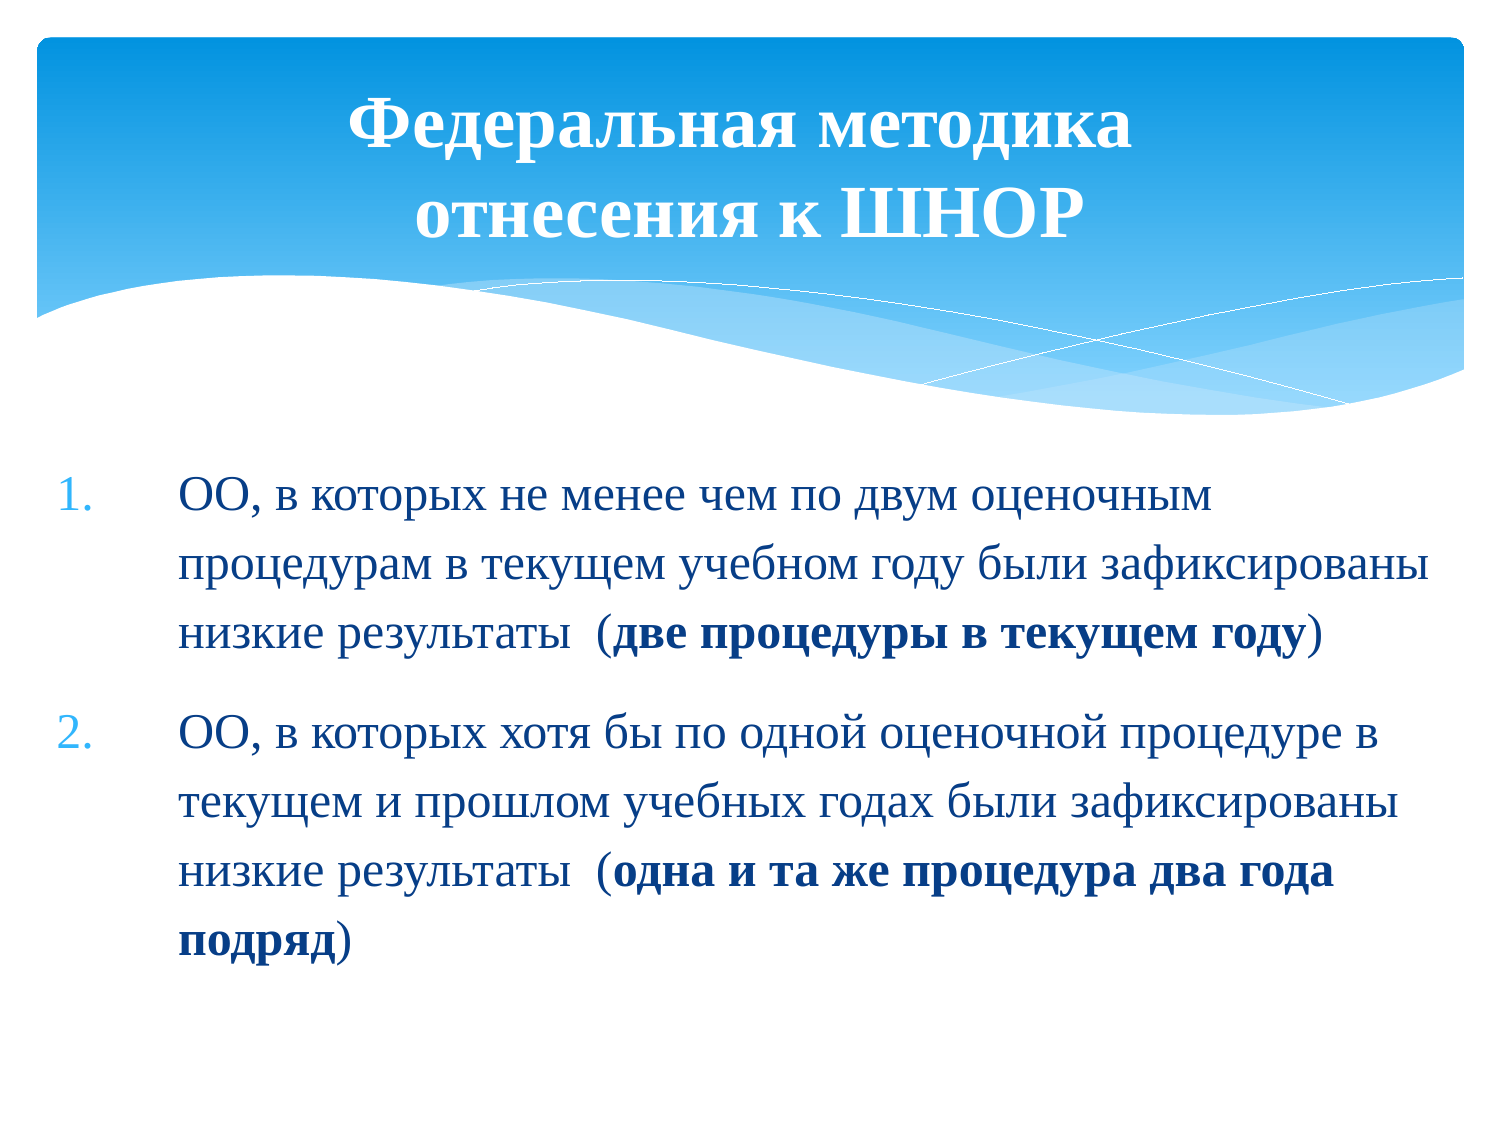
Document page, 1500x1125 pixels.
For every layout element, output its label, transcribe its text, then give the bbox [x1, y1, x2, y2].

list ОО, в которых не менее чем по двум оценочным процедурам в текущем учебном году были зафиксированы низкие результаты (две процедуры в текущем году) ОО, в которых хотя бы по одной оценочной процедуре в текущем и прошлом учебных годах были зафиксированы низкие результаты (одна и та же процедура два года подряд) [41, 444, 1471, 835]
title Федеральная методика отнесения к ШНОР [76, 45, 1424, 279]
